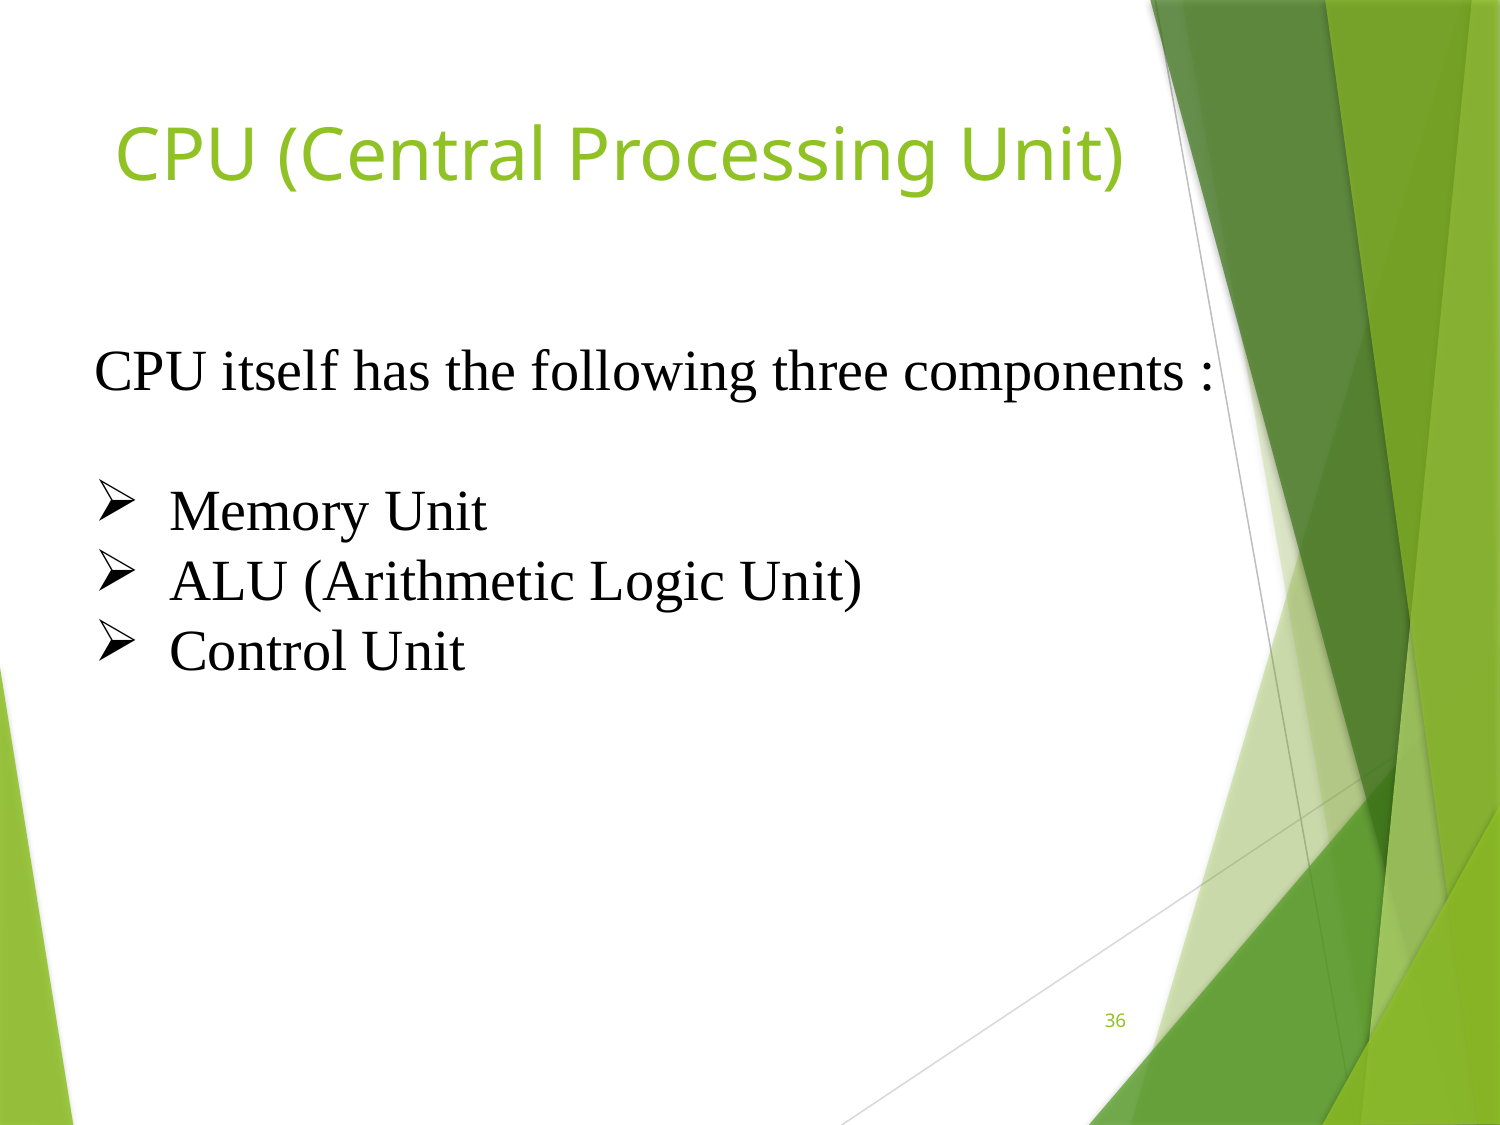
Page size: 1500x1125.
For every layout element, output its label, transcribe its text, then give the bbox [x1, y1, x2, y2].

slide_number 36 [1057, 991, 1142, 1051]
text_box CPU itself has the following three components : Memory Unit ALU (Arithmetic Logic Unit) Control Unit [79, 324, 1438, 690]
title CPU (Central Processing Unit) [99, 99, 1142, 317]
